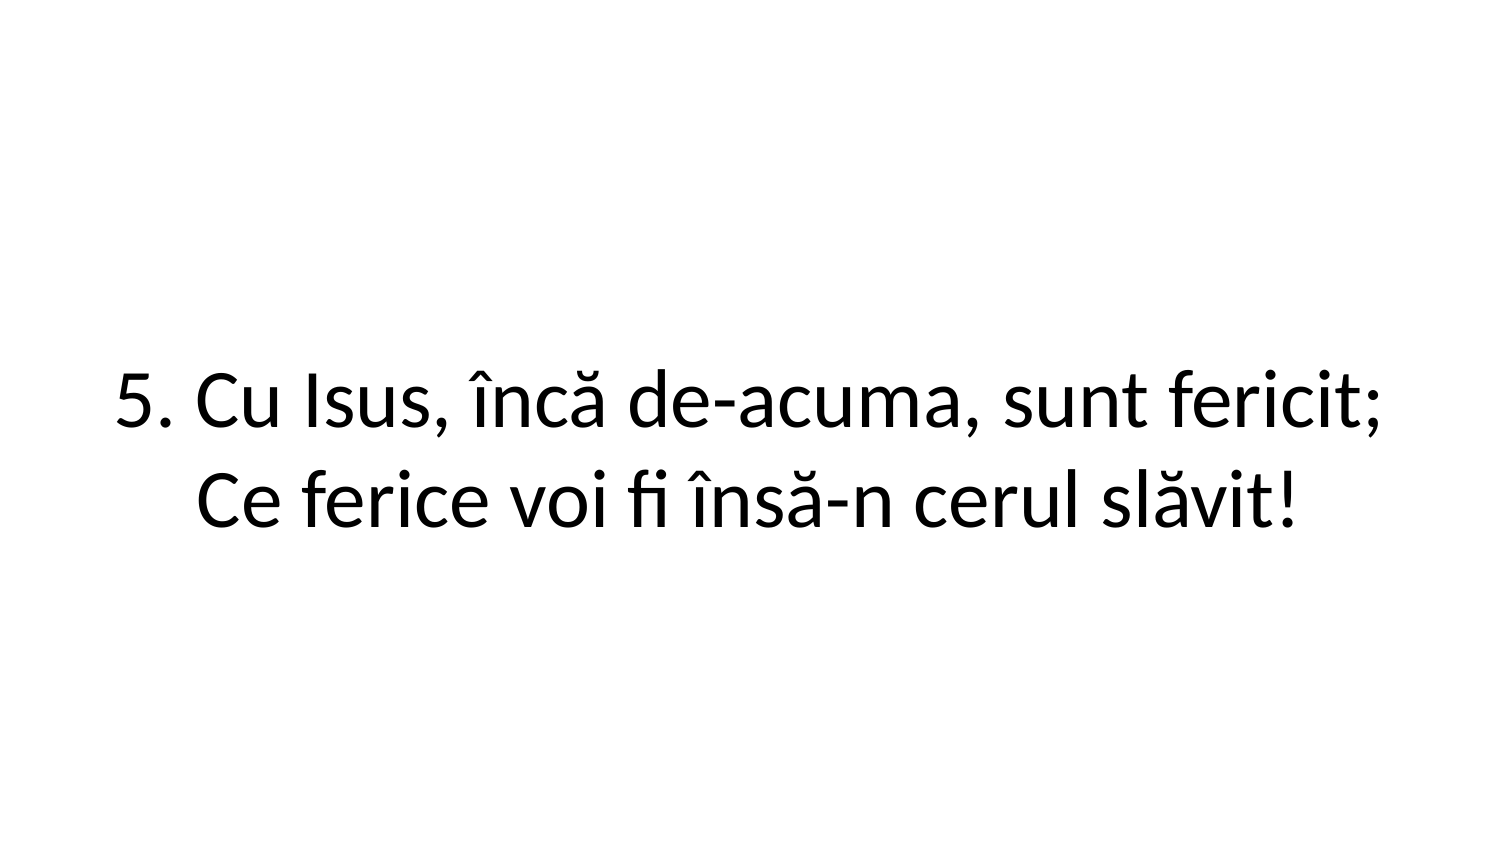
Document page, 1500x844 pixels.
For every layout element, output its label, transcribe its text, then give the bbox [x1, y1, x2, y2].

text_box 5. Cu Isus, încă de-acuma, sunt fericit; Ce ferice voi fi însă-n cerul slăvit! [98, 292, 1402, 552]
